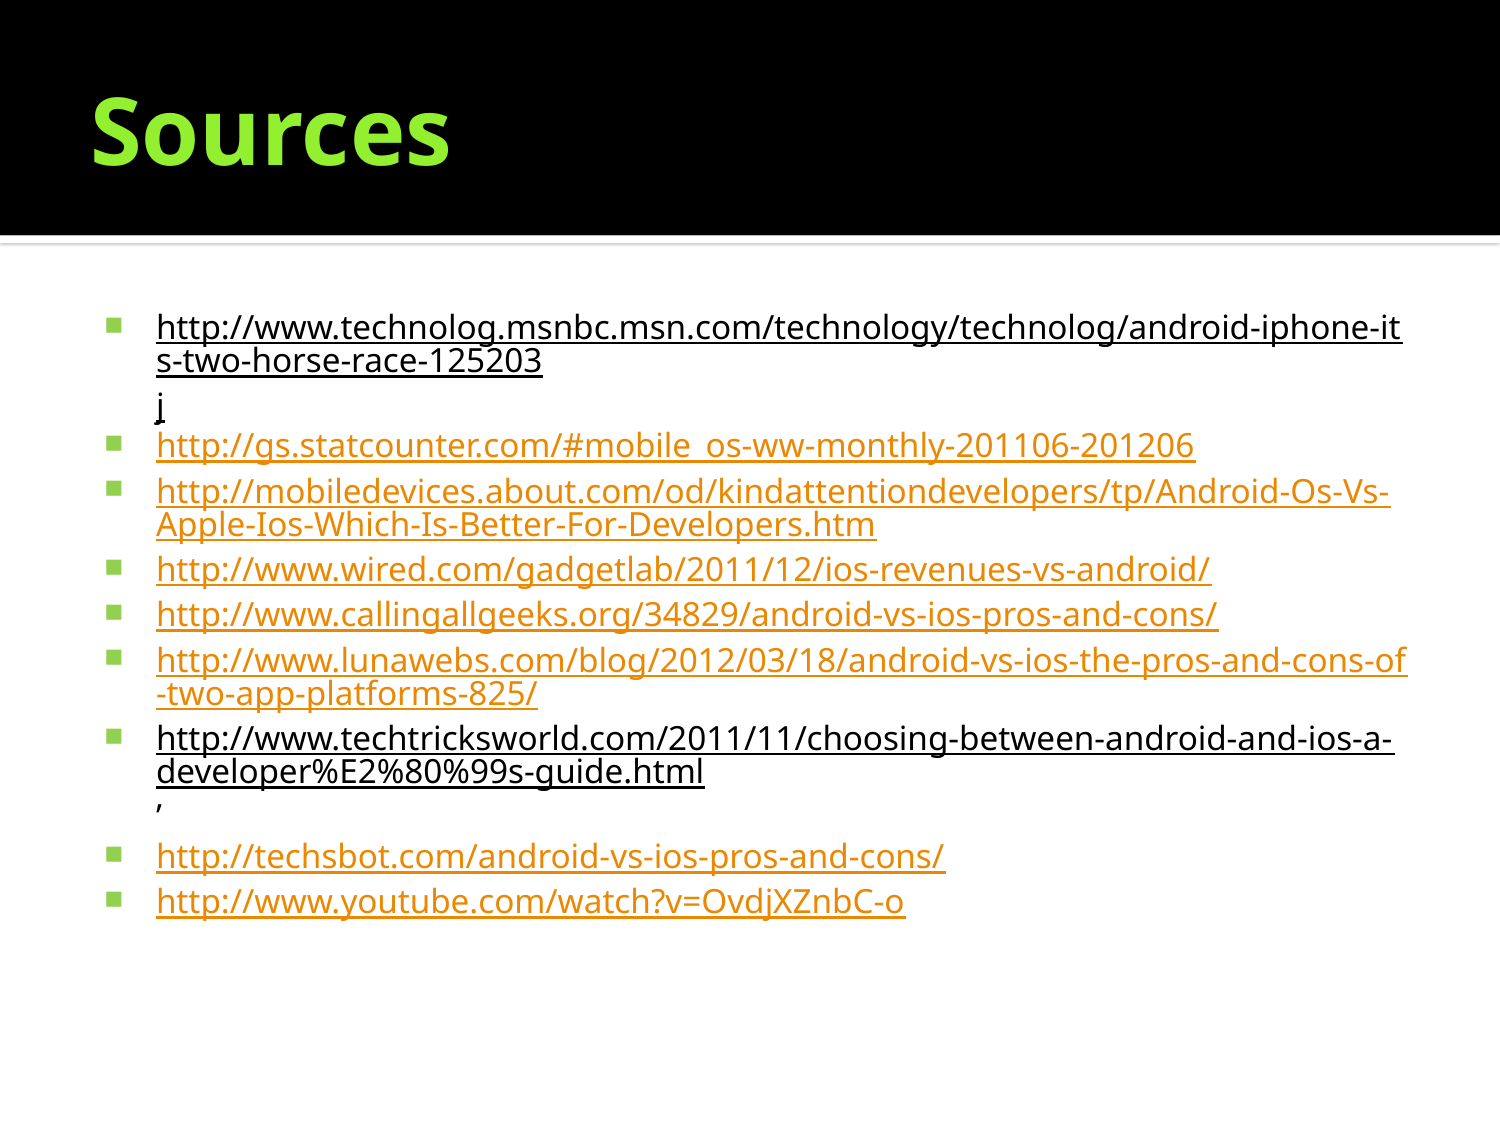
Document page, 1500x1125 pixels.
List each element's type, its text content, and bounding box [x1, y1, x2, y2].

list http://www.technolog.msnbc.msn.com/technology/technolog/android-iphone-its-two-horse-race-125203j http://gs.statcounter.com/#mobile_os-ww-monthly-201106-201206 http://mobiledevices.about.com/od/kindattentiondevelopers/tp/Android-Os-Vs-Apple-Ios-Which-Is-Better-For-Developers.htm http://www.wired.com/gadgetlab/2011/12/ios-revenues-vs-android/ http://www.callingallgeeks.org/34829/android-vs-ios-pros-and-cons/ http://www.lunawebs.com/blog/2012/03/18/android-vs-ios-the-pros-and-cons-of-two-app-platforms-825/ http://www.techtricksworld.com/2011/11/choosing-between-android-and-ios-a-developer%E2%80%99s-guide.html’ http://techsbot.com/android-vs-ios-pros-and-cons/ http://www.youtube.com/watch?v=OvdjXZnbC-o [75, 291, 1425, 1050]
title Sources [75, 25, 1425, 231]
